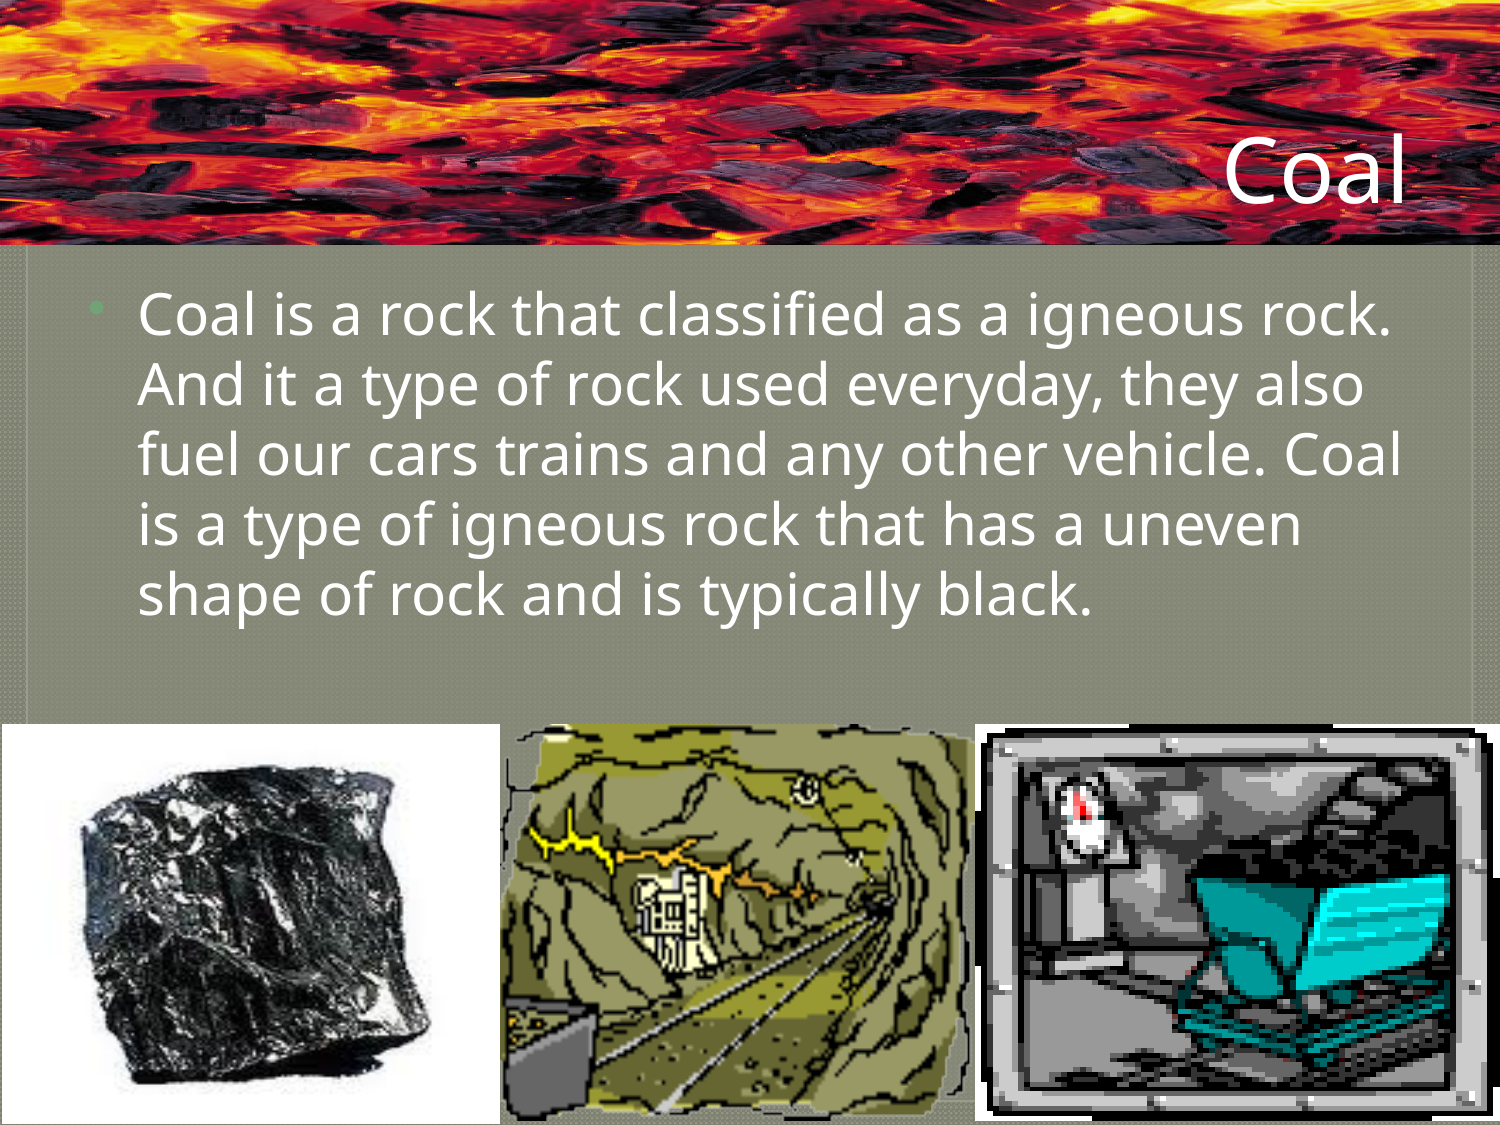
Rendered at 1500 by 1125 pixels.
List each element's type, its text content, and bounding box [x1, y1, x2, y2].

picture [0, 0, 1500, 245]
list Coal is a rock that classified as a igneous rock. And it a type of rock used everyday, they also fuel our cars trains and any other vehicle. Coal is a type of igneous rock that has a uneven shape of rock and is typically black. [75, 270, 1425, 724]
picture [2, 724, 1500, 1124]
